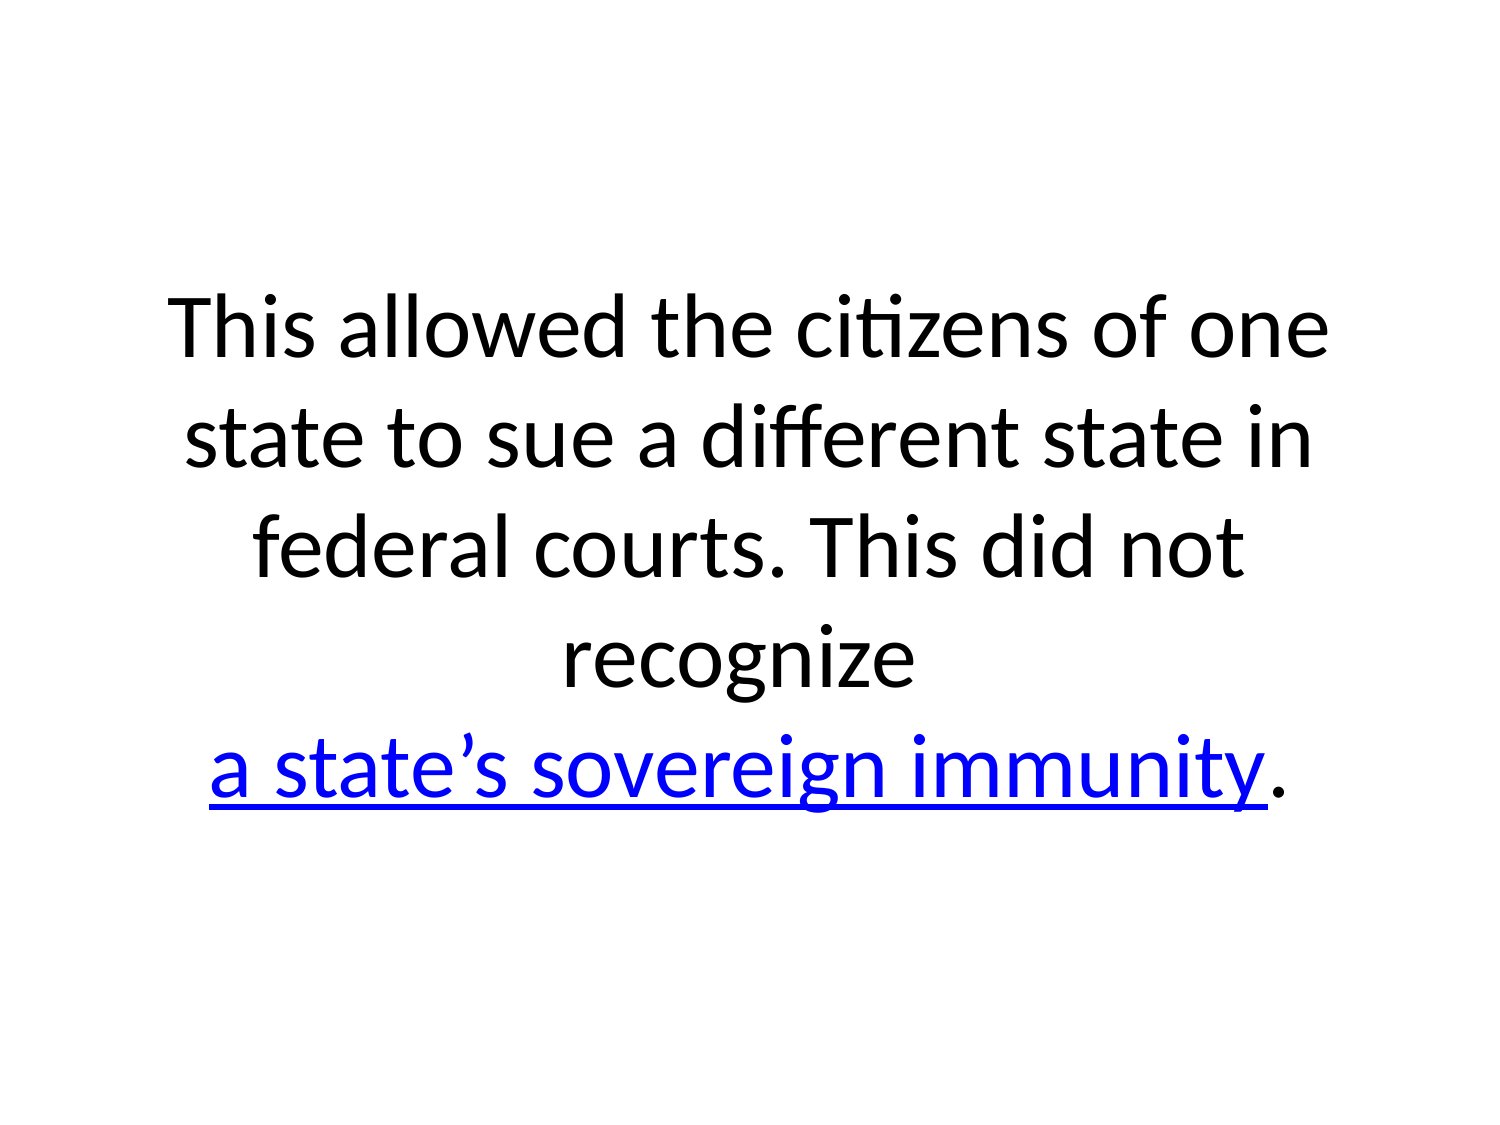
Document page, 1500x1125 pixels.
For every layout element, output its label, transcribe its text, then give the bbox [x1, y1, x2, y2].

title This allowed the citizens of one state to sue a different state in federal courts. This did not recognize a state’s sovereign immunity. [74, 44, 1426, 1038]
